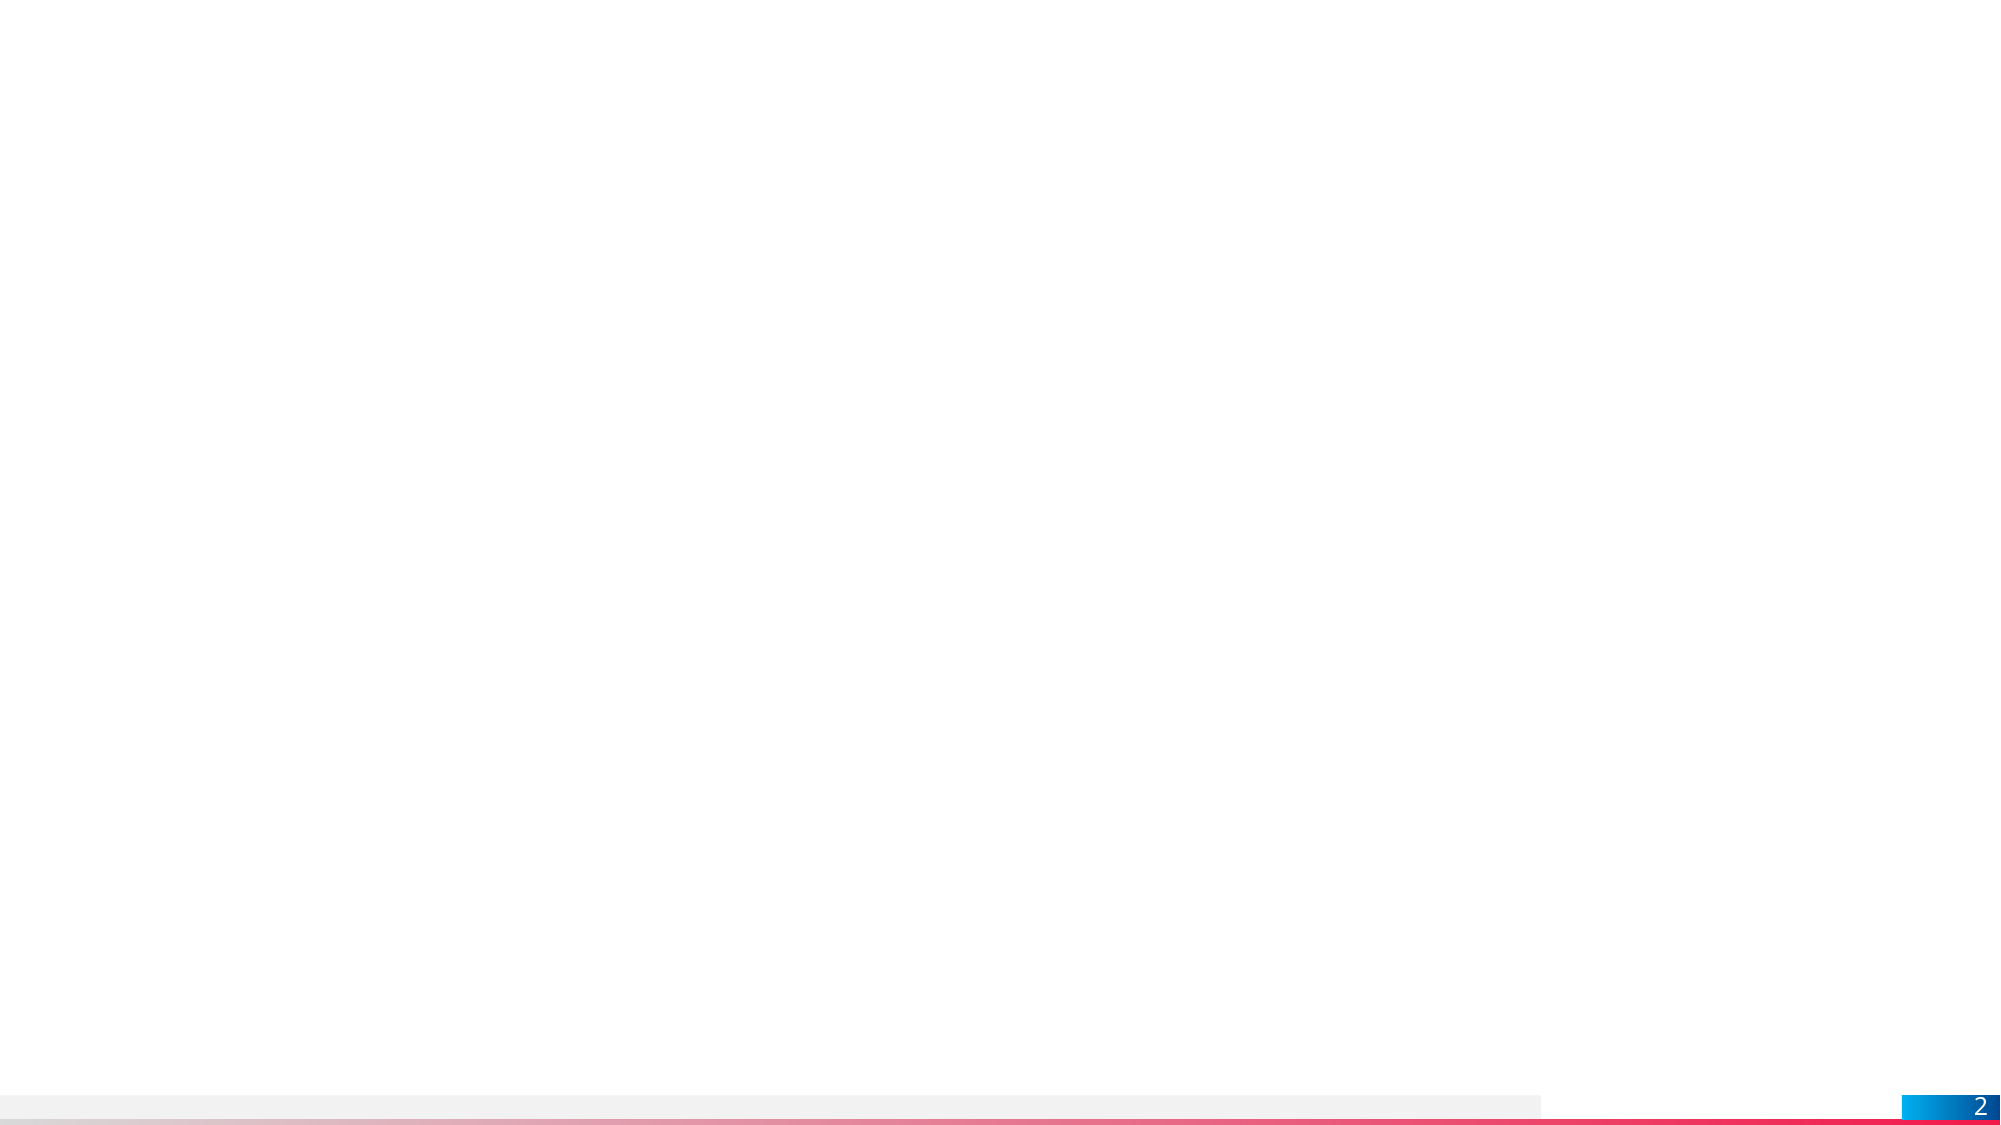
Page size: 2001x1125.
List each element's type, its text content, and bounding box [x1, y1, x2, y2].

slide_number 2 [1901, 1095, 2000, 1120]
